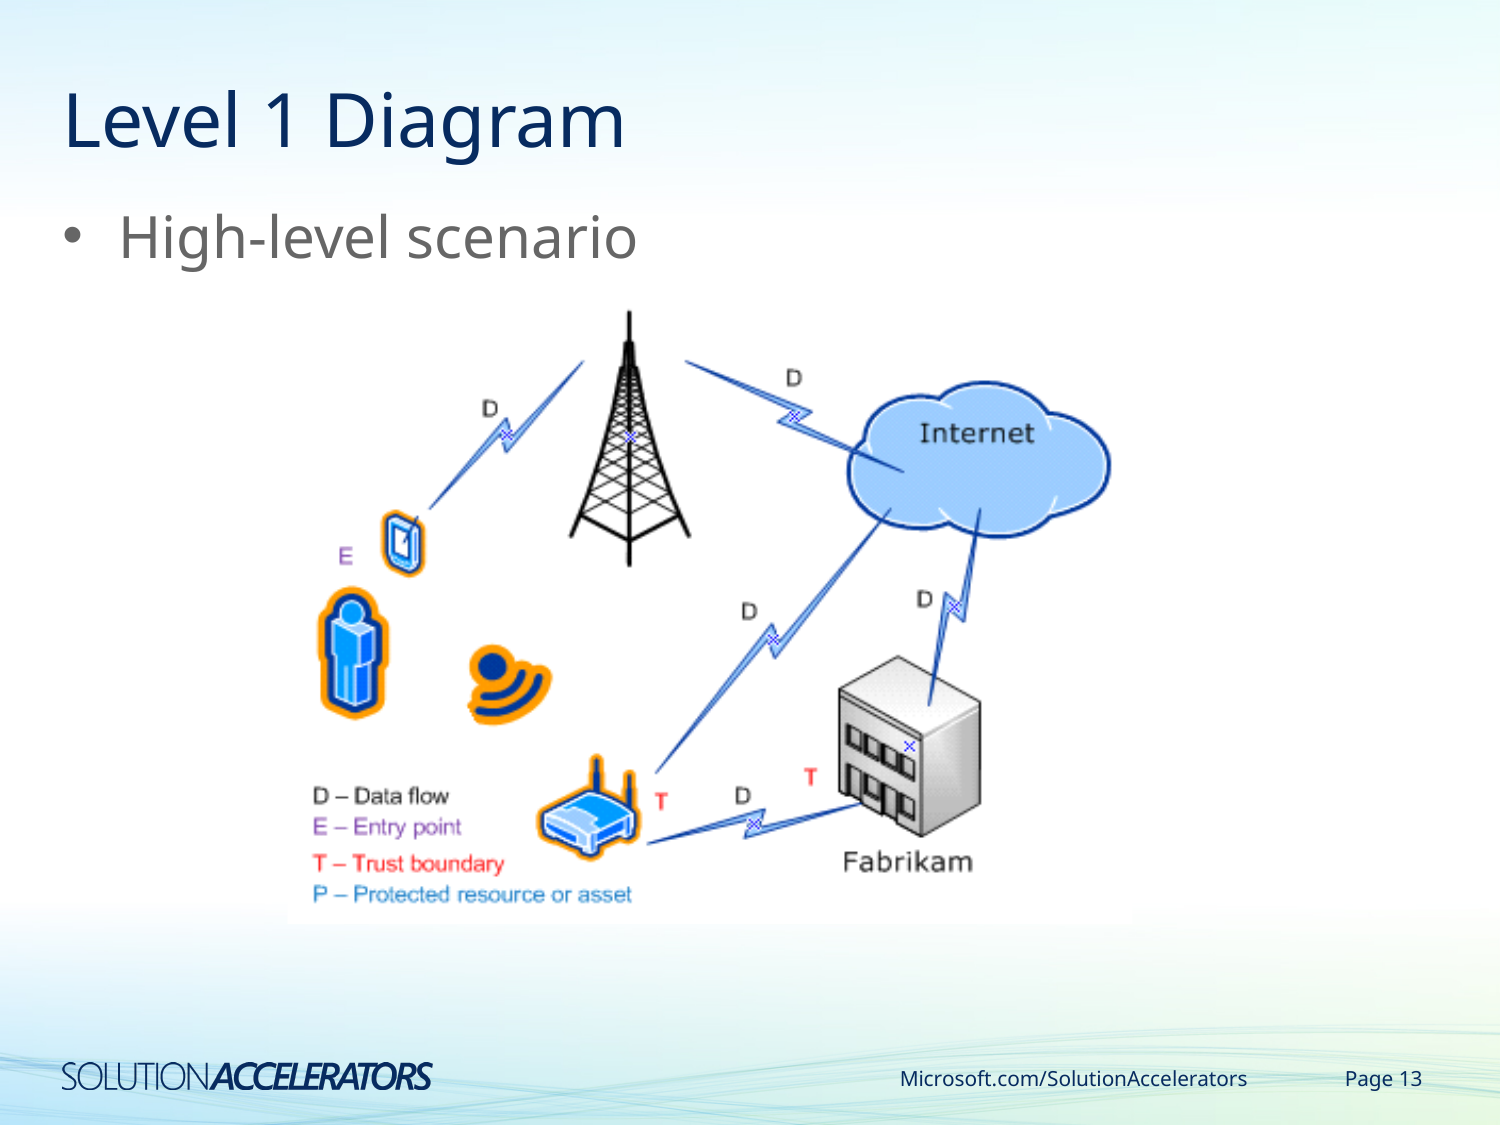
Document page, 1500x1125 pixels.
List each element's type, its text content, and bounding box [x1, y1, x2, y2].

picture [0, 0, 1500, 1125]
slide_number Page 13 [1287, 1050, 1438, 1110]
title Level 1 Diagram [62, 37, 1438, 163]
list High-level scenario [62, 200, 1438, 1005]
footer Microsoft.com/SolutionAccelerators [787, 1050, 1263, 1110]
